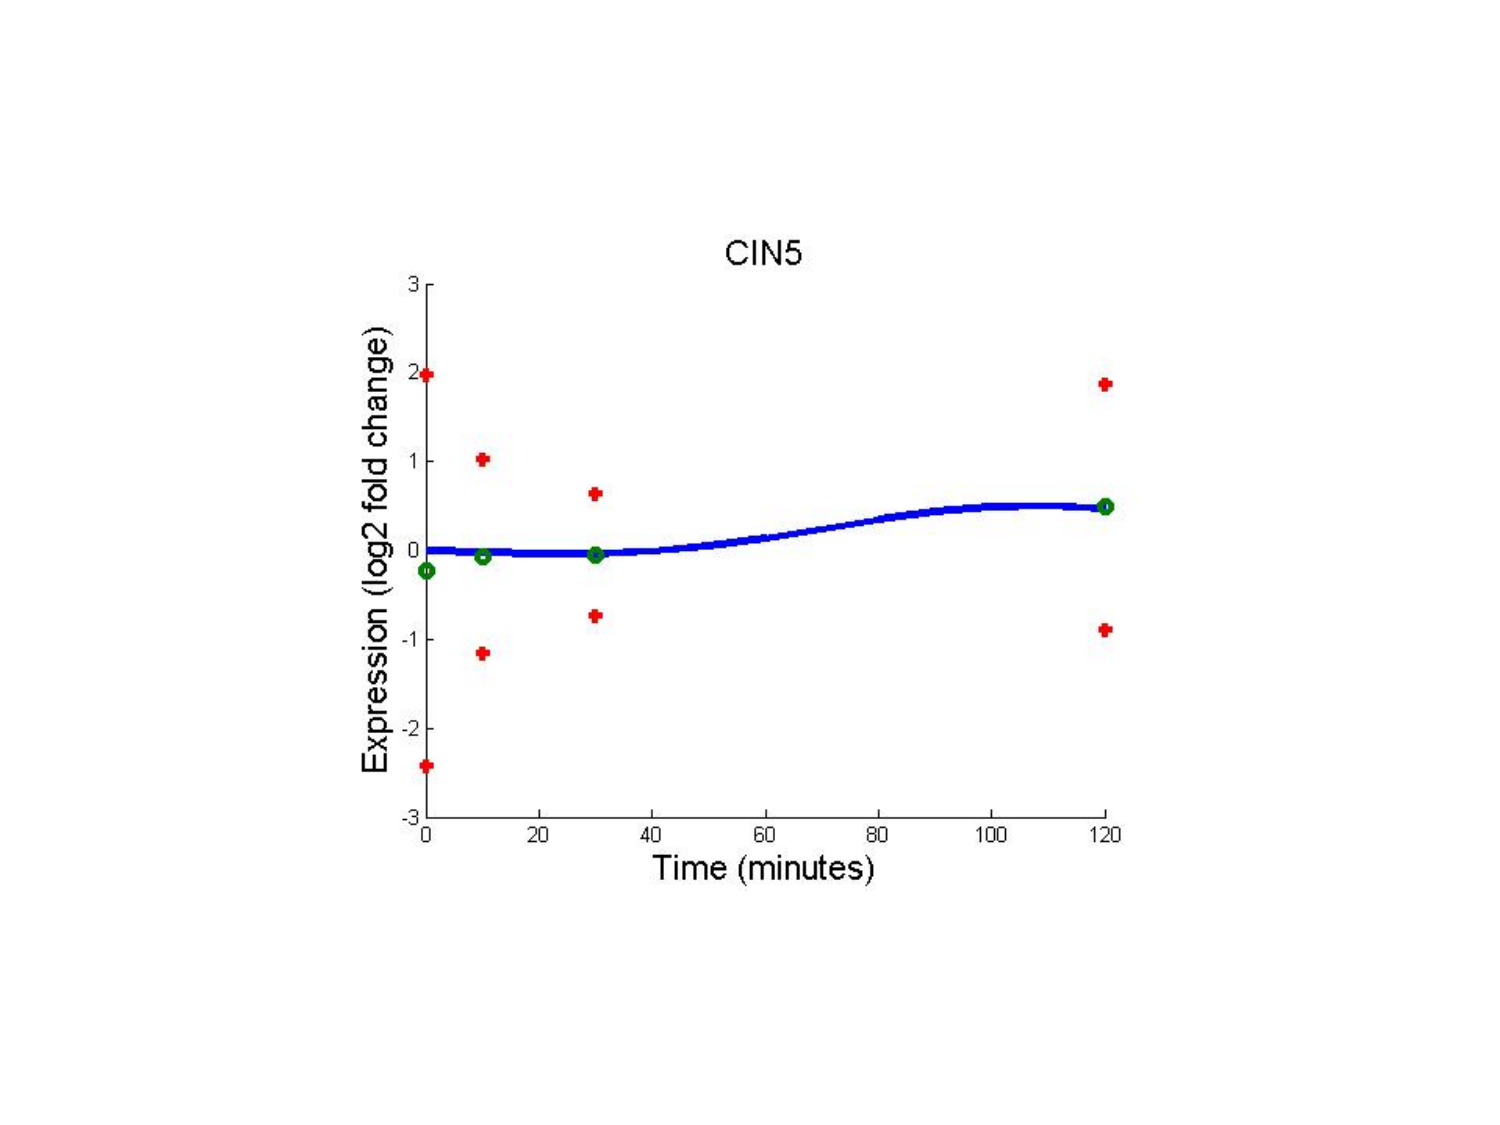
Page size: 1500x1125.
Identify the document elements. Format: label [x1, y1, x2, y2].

picture [312, 234, 1188, 891]
